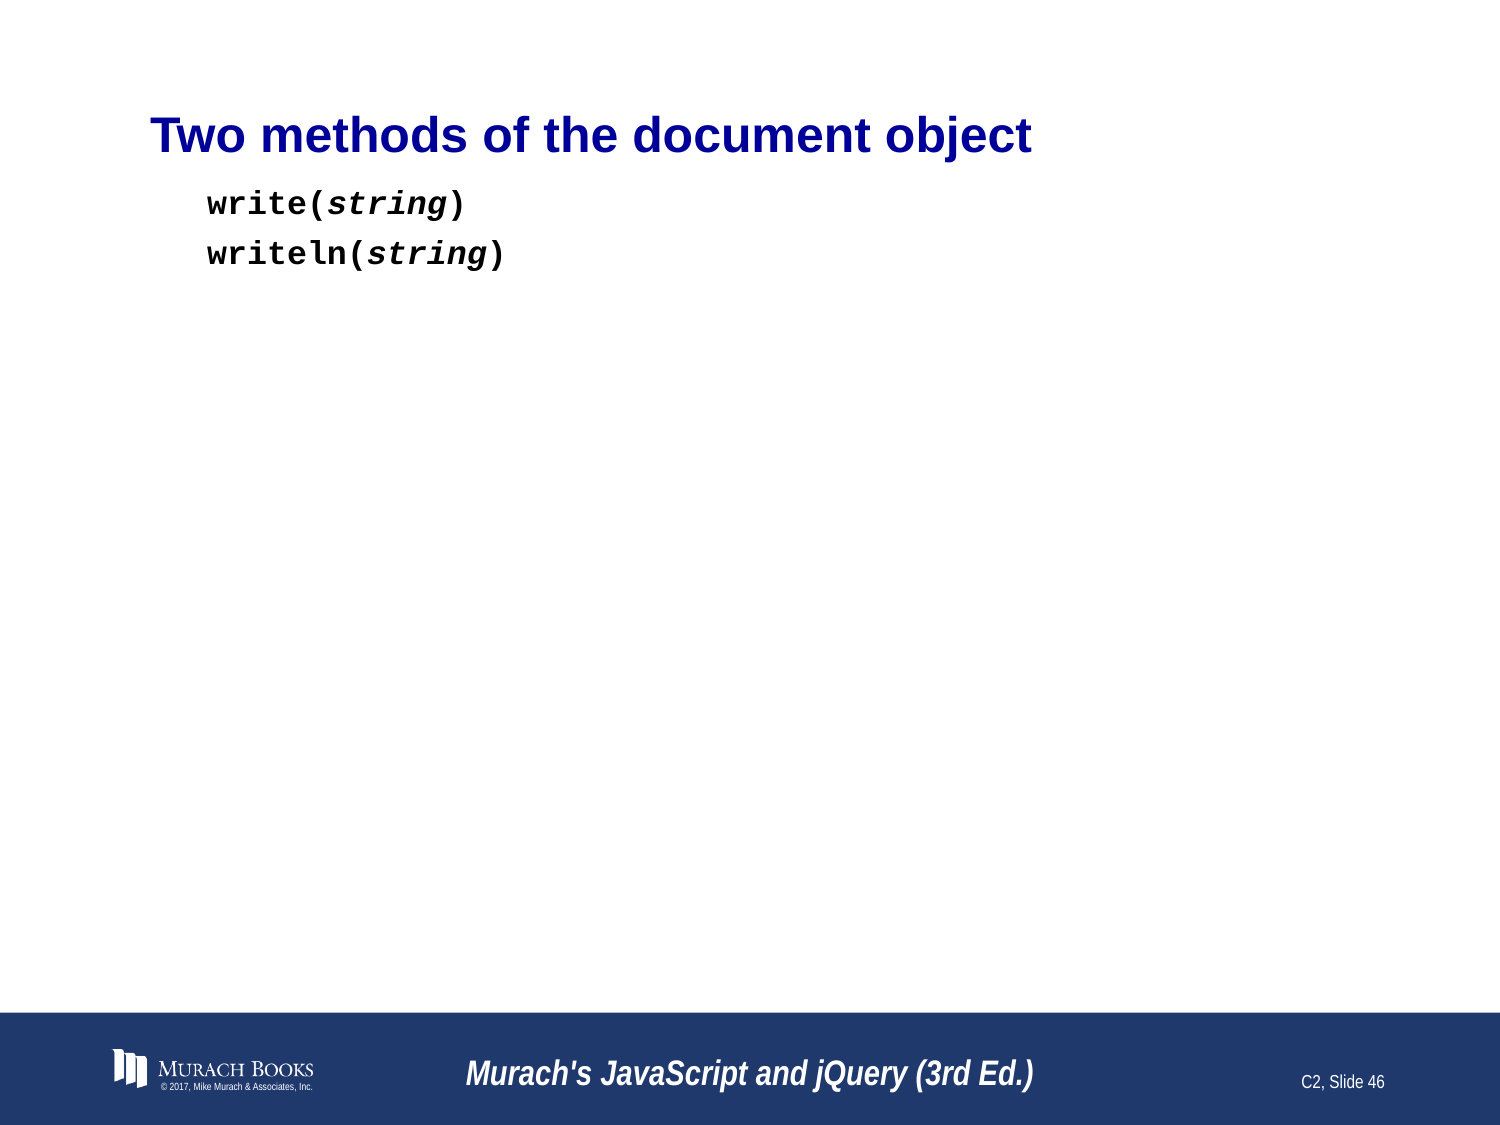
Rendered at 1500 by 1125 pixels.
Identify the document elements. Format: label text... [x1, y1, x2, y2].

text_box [149, 186, 1350, 288]
slide_number C2, Slide 46 [1087, 1025, 1400, 1100]
title Two methods of the document object [150, 102, 1350, 164]
slide_number Murach's JavaScript and jQuery (3rd Ed.) [463, 1025, 1050, 1100]
footer © 2017, Mike Murach & Associates, Inc. [12, 1025, 463, 1100]
